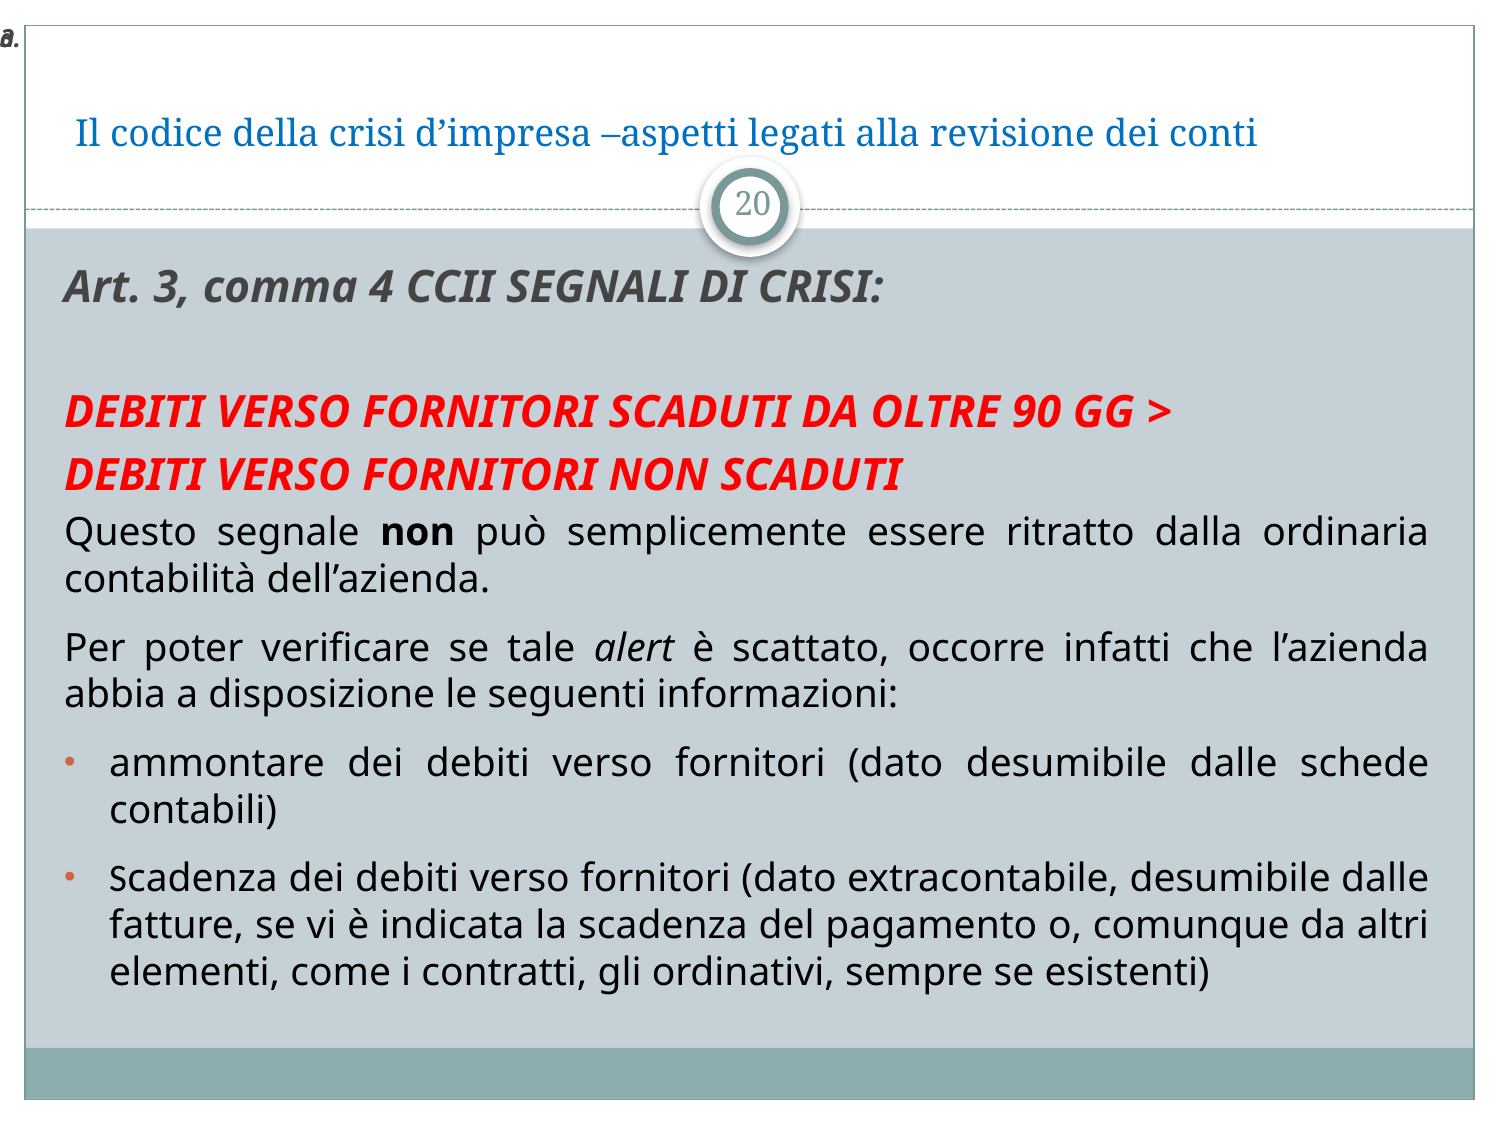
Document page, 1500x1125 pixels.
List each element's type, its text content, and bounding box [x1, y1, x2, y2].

text_box a [0, 22, 15, 53]
slide_number 20 [715, 168, 791, 241]
text_box 3. [15, 22, 28, 53]
title Il codice della crisi d’impresa –aspetti legati alla revisione dei conti [49, 37, 1450, 162]
list Art. 3, comma 4 CCII SEGNALI DI CRISI: DEBITI VERSO FORNITORI SCADUTI DA OLTRE 90 GG > DEBITI VERSO FORNITORI NON SCADUTI Questo segnale non può semplicemente essere ritratto dalla ordinaria contabilità dell’azienda. Per poter verificare se tale alert è scattato, occorre infatti che l’azienda abbia a disposizione le seguenti informazioni: ammontare dei debiti verso fornitori (dato desumibile dalle schede contabili) Scadenza dei debiti verso fornitori (dato extracontabile, desumibile dalle fatture, se vi è indicata la scadenza del pagamento o, comunque da altri elementi, come i contratti, gli ordinativi, sempre se esistenti) [49, 250, 1445, 1001]
